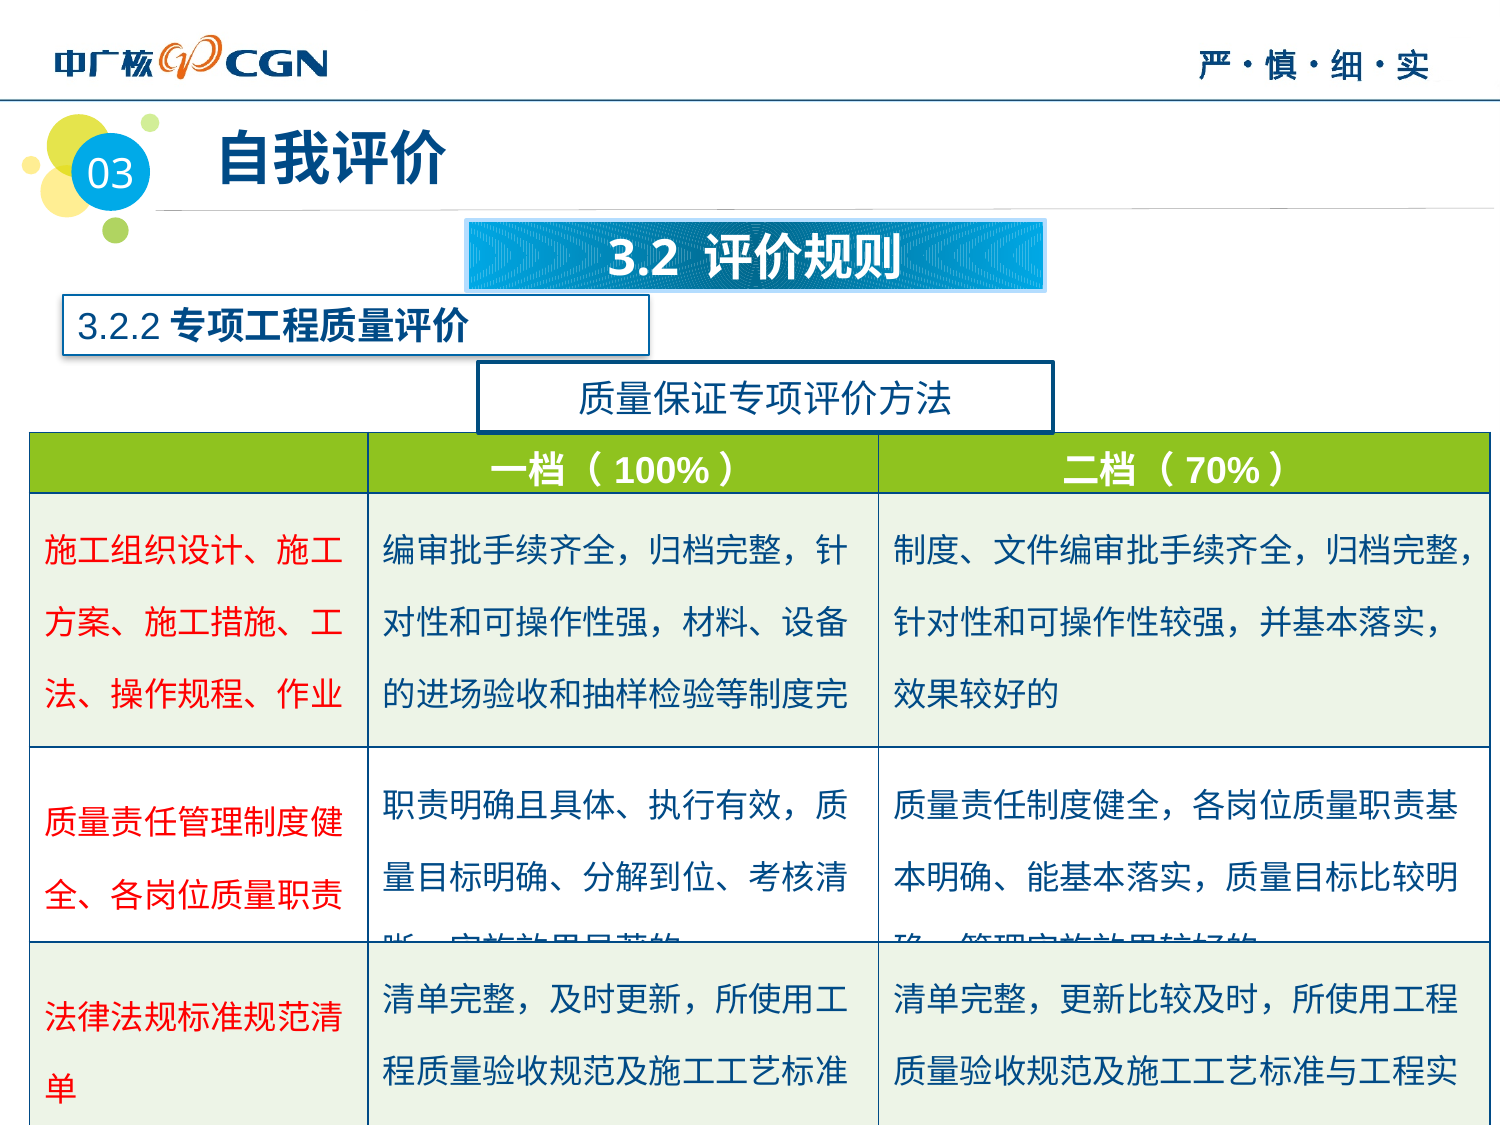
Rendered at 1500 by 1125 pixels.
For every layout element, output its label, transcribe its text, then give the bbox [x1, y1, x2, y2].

picture [0, 0, 1500, 1125]
table_cell 编审批手续齐全，归档完整，针对性和可操作性强，材料、设备的进场验收和抽样检验等制度完善，认真落实，效果显著的 [369, 494, 878, 746]
text_box 质量保证专项评价方法 [478, 361, 1053, 433]
table_cell 职责明确且具体、执行有效，质量目标明确、分解到位、考核清晰，实施效果显著的 [369, 748, 878, 941]
text_box 3.2.2专项工程质量评价 [62, 295, 649, 355]
table_cell 清单完整，更新比较及时，所使用工程质量验收规范及施工工艺标准与工程实际相符且时效性较好的 [879, 943, 1489, 1125]
table_header [30, 433, 367, 492]
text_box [21, 113, 160, 244]
table_header 二档（70%） [879, 433, 1489, 492]
table_cell 制度、文件编审批手续齐全，归档完整，针对性和可操作性较强，并基本落实，效果较好的 [879, 494, 1489, 746]
table_cell 质量责任制度健全，各岗位质量职责基本明确、能基本落实，质量目标比较明确，管理实施效果较好的 [879, 748, 1489, 941]
table_header 一档（100%） [369, 433, 878, 492]
text_box 自我评价 [160, 113, 1128, 199]
table_cell 质量责任管理制度健全、各岗位质量职责 [30, 748, 367, 941]
table_cell 清单完整，及时更新，所使用工程质量验收规范及施工工艺标准均与工程实际相符且具时效性的 [369, 943, 878, 1125]
text_box 3.2 评价规则 [466, 219, 1046, 291]
table_cell 法律法规标准规范清单 [30, 943, 367, 1125]
table_cell 施工组织设计、施工方案、施工措施、工法、操作规程、作业指导书等 [30, 494, 367, 746]
